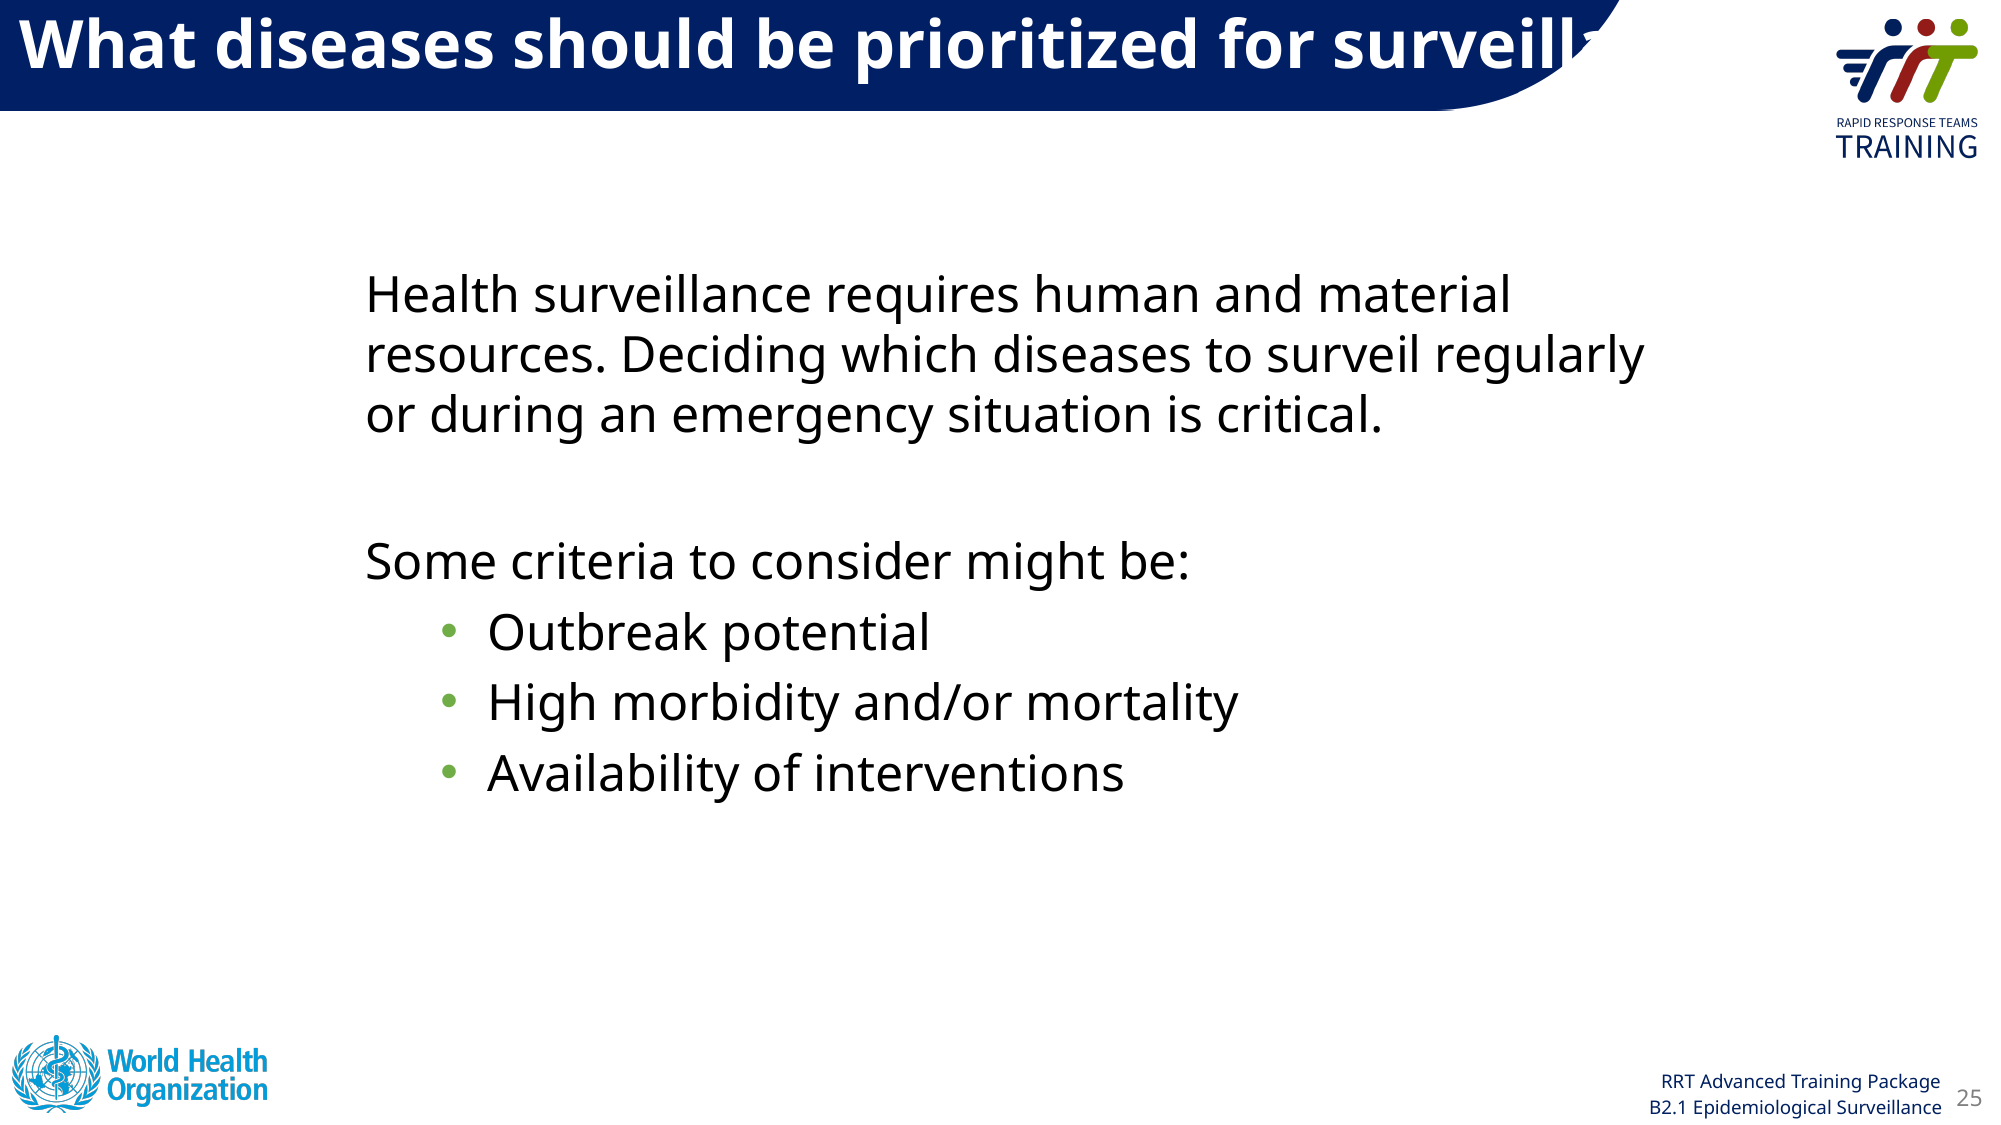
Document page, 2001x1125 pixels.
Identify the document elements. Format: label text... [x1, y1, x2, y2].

picture [12, 1035, 267, 1113]
title What diseases should be prioritized for surveillance? [11, 0, 1801, 101]
text_box Health surveillance requires human and material resources. Deciding which diseases to surveil regularly or during an emergency situation is critical. Some criteria to consider might be: Outbreak potential High morbidity and/or mortality Availability of interventions [357, 255, 1686, 984]
picture [12, 1083, 48, 1113]
picture [58, 1050, 64, 1058]
picture [1835, 19, 1978, 167]
picture [0, 0, 1646, 111]
